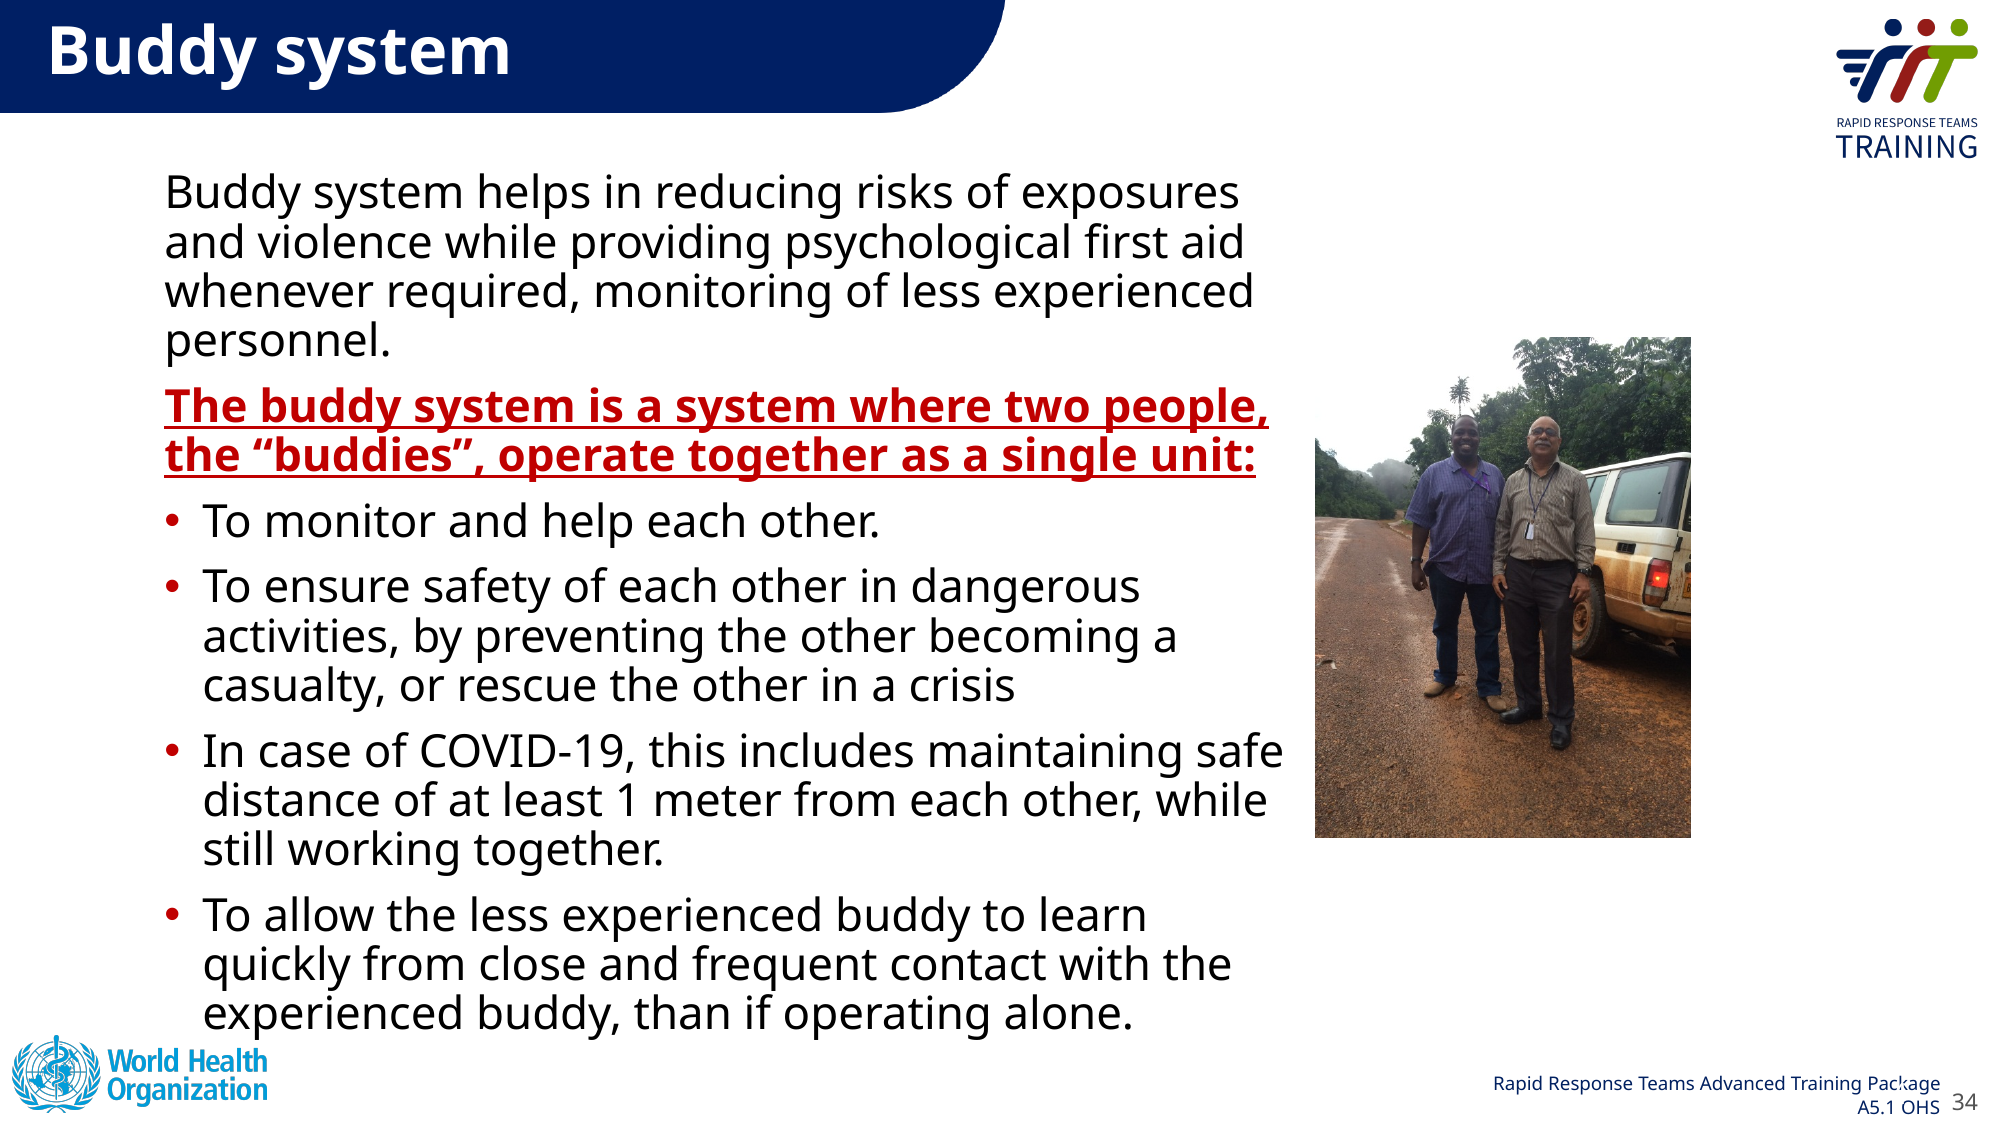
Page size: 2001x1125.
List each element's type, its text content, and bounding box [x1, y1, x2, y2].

picture [1315, 337, 1692, 838]
picture [0, 0, 1006, 113]
list Buddy system helps in reducing risks of exposures and violence while providing psychological first aid whenever required, monitoring of less experienced personnel. The buddy system is a system where two people, the “buddies”, operate together as a single unit: To monitor and help each other. To ensure safety of each other in dangerous activities, by preventing the other becoming a casualty, or rescue the other in a crisis In case of COVID-19, this includes maintaining safe distance of at least 1 meter from each other, while still working together. To allow the less experienced buddy to learn quickly from close and frequent contact with the experienced buddy, than if operating alone. [156, 161, 1300, 1030]
title Buddy system [38, 0, 1066, 107]
picture [1835, 19, 1978, 167]
picture [58, 1050, 64, 1058]
picture [12, 1083, 48, 1113]
picture [12, 1035, 267, 1113]
slide_number 34 [1882, 1037, 1930, 1092]
